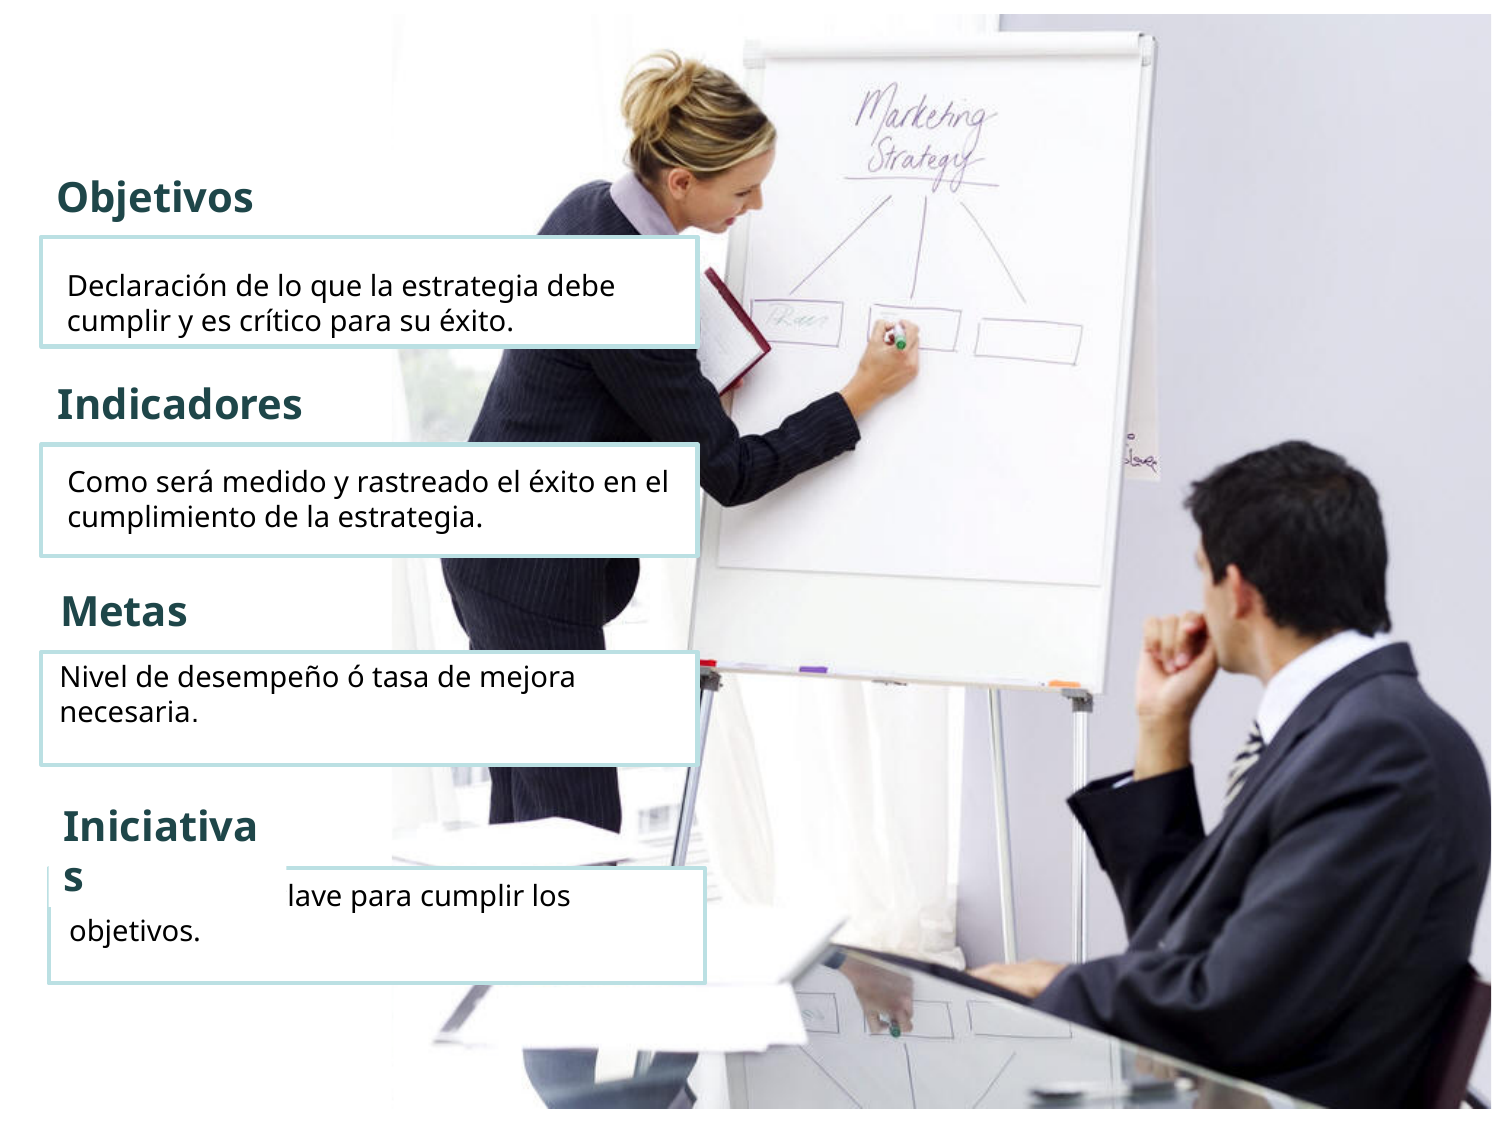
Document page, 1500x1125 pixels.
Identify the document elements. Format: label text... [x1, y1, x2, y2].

text_box Plan de acción clave para cumplir los objetivos. [54, 869, 386, 982]
text_box [39, 650, 386, 767]
text_box [39, 442, 386, 558]
text_box [39, 235, 386, 349]
text_box Metas [43, 575, 285, 644]
text_box [47, 909, 386, 985]
text_box Nivel de desempeño ó tasa de mejora necesaria. [44, 651, 386, 764]
text_box Como será medido y rastreado el éxito en el cumplimiento de la estrategia. [52, 456, 386, 569]
picture [391, 14, 1492, 1109]
text_box Declaración de lo que la estrategia debe cumplir y es crítico para su éxito. [52, 259, 386, 372]
text_box Indicadores [41, 368, 349, 437]
text_box Objetivos [39, 162, 281, 231]
text_box Iniciativas [47, 790, 289, 909]
